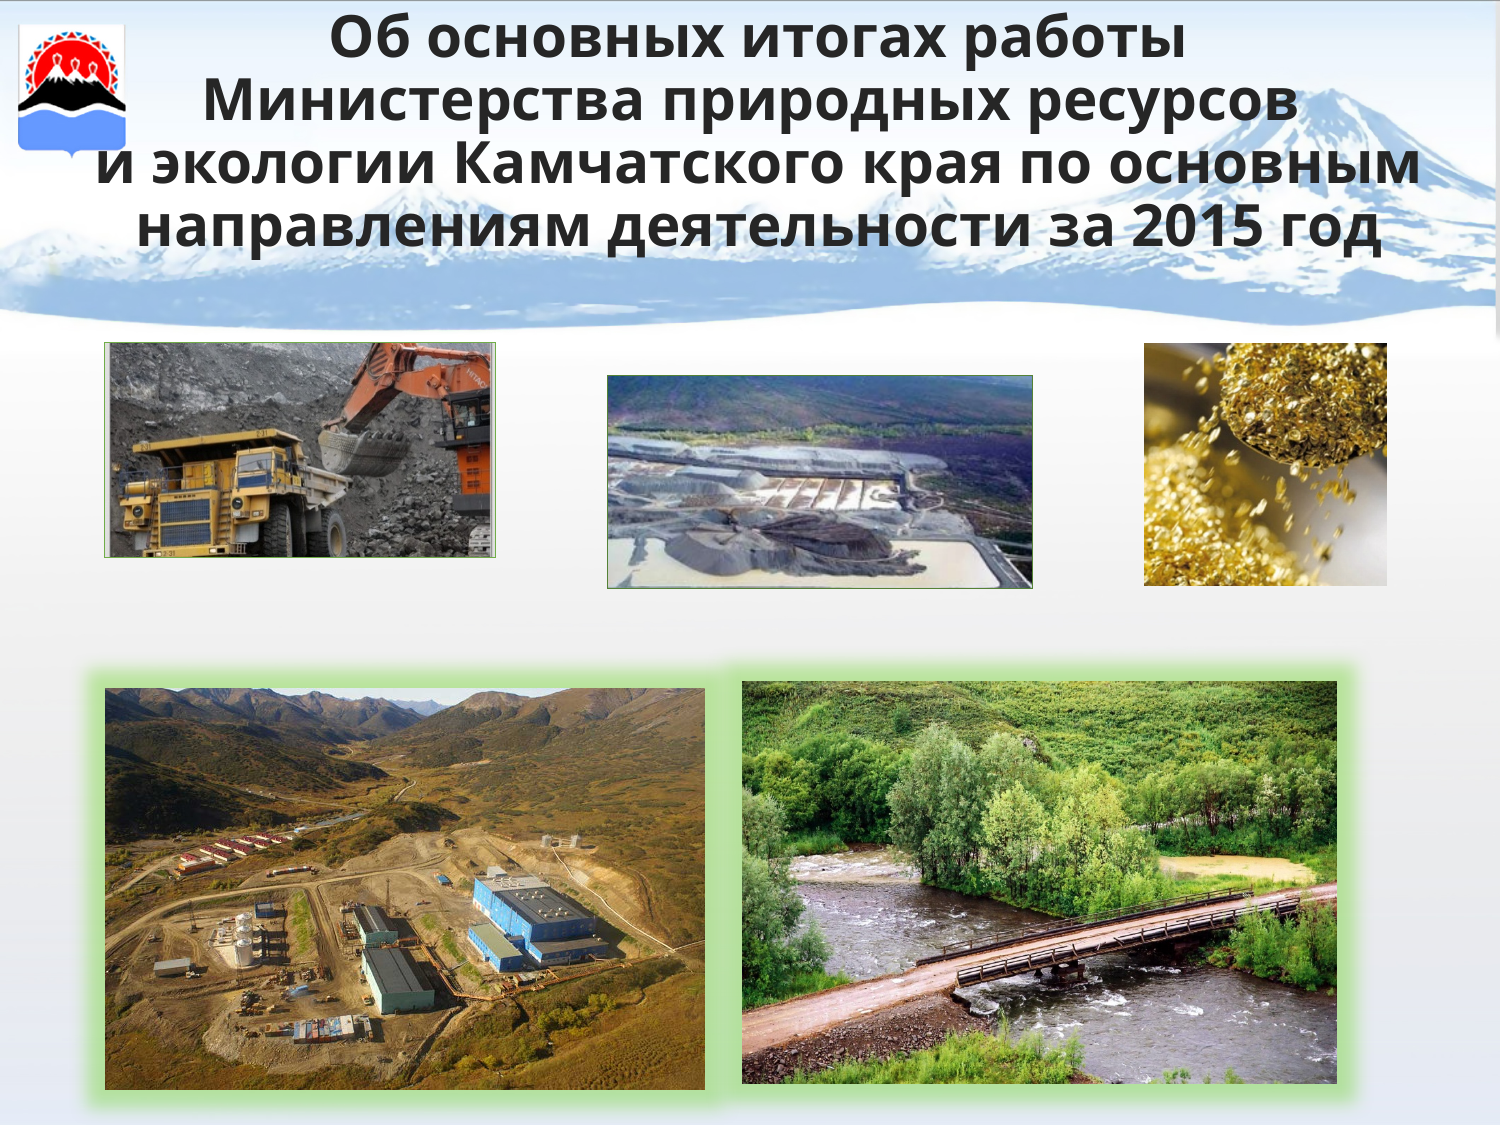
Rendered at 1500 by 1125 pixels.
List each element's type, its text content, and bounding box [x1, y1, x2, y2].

picture [0, 0, 1500, 1125]
title Об основных итогах работы Министерства природных ресурсов и экологии Камчатского края по основным направлениям деятельности за 2015 год [64, 25, 1453, 267]
